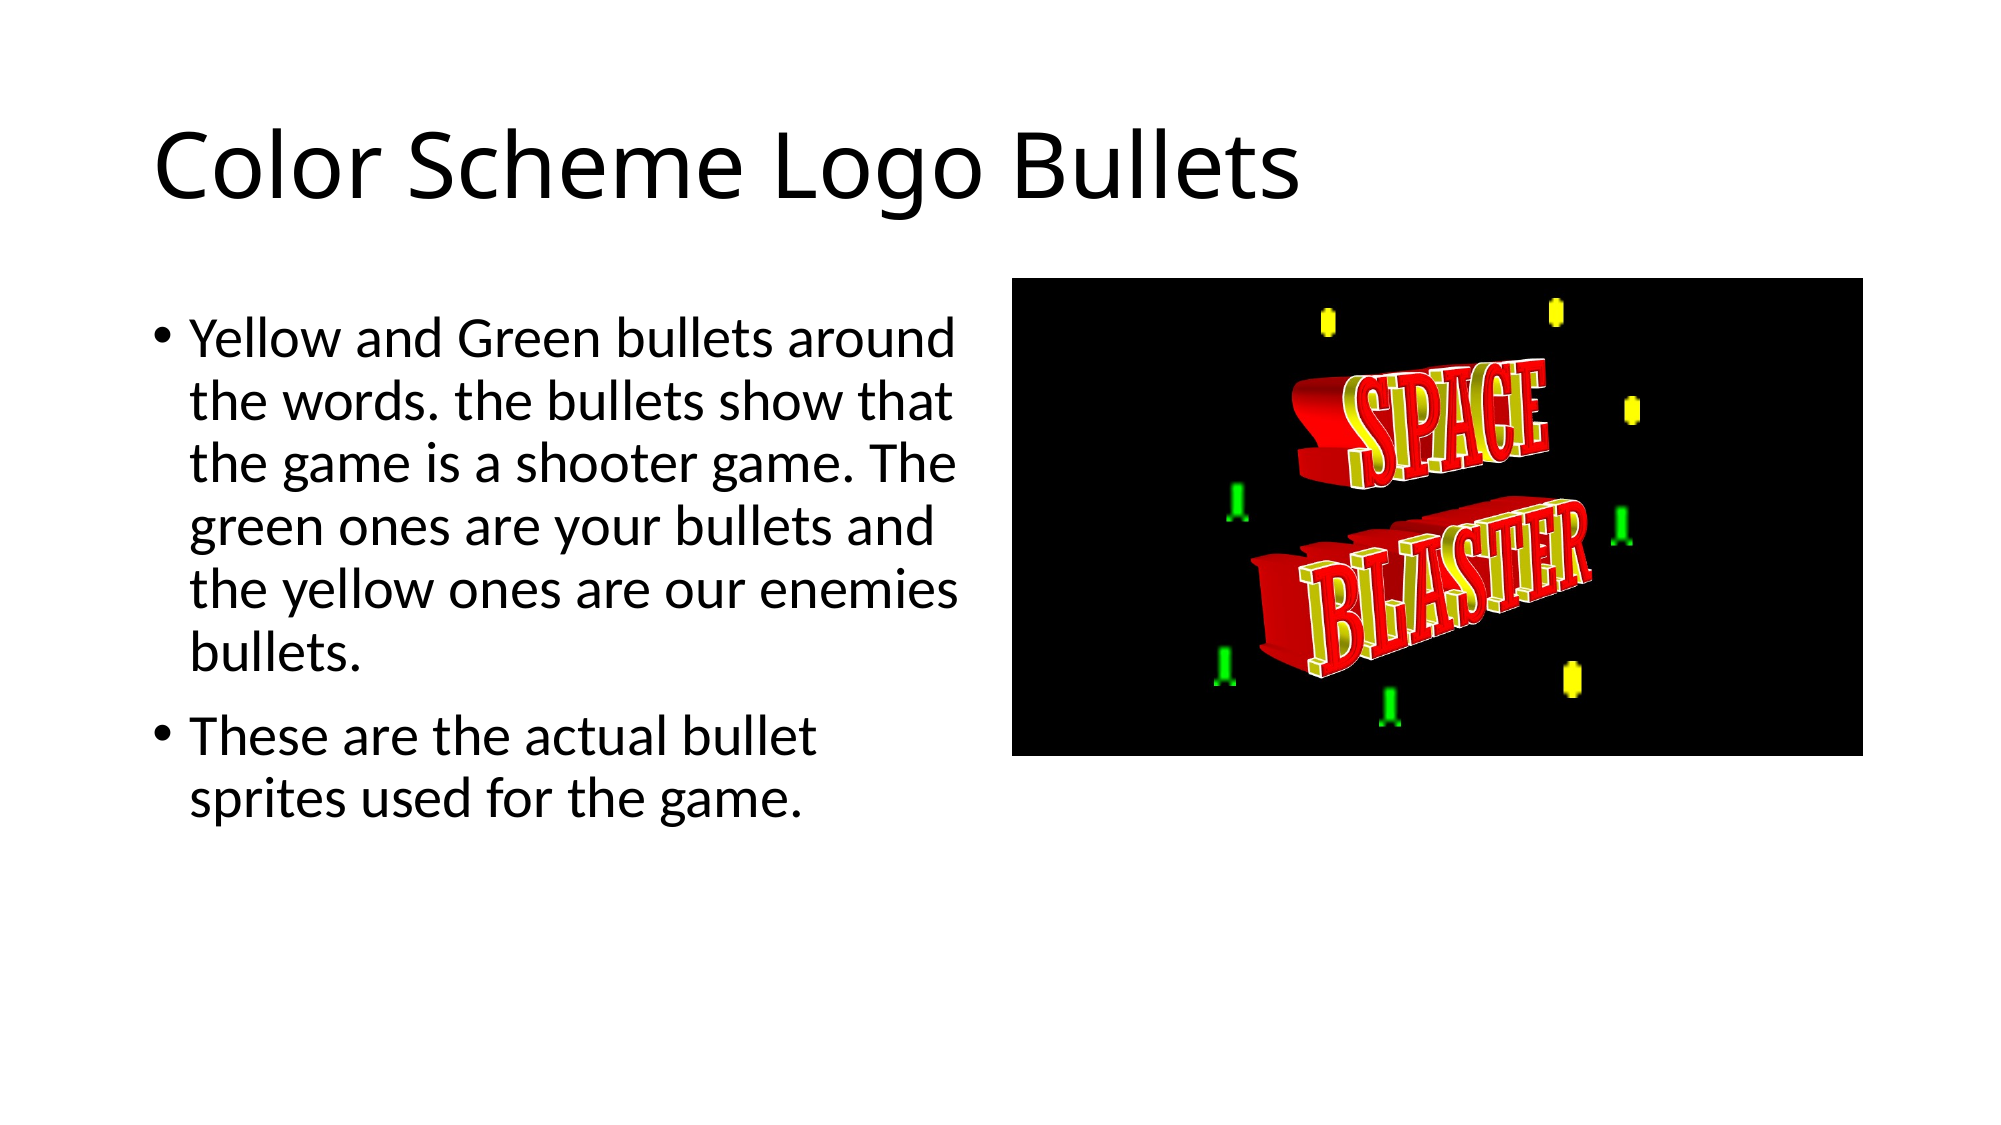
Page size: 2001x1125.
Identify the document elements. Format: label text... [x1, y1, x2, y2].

list Yellow and Green bullets around the words. the bullets show that the game is a shooter game. The green ones are your bullets and the yellow ones are our enemies bullets. These are the actual bullet sprites used for the game. [137, 299, 988, 1014]
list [1012, 277, 1863, 756]
title Color Scheme Logo Bullets [137, 59, 1863, 278]
